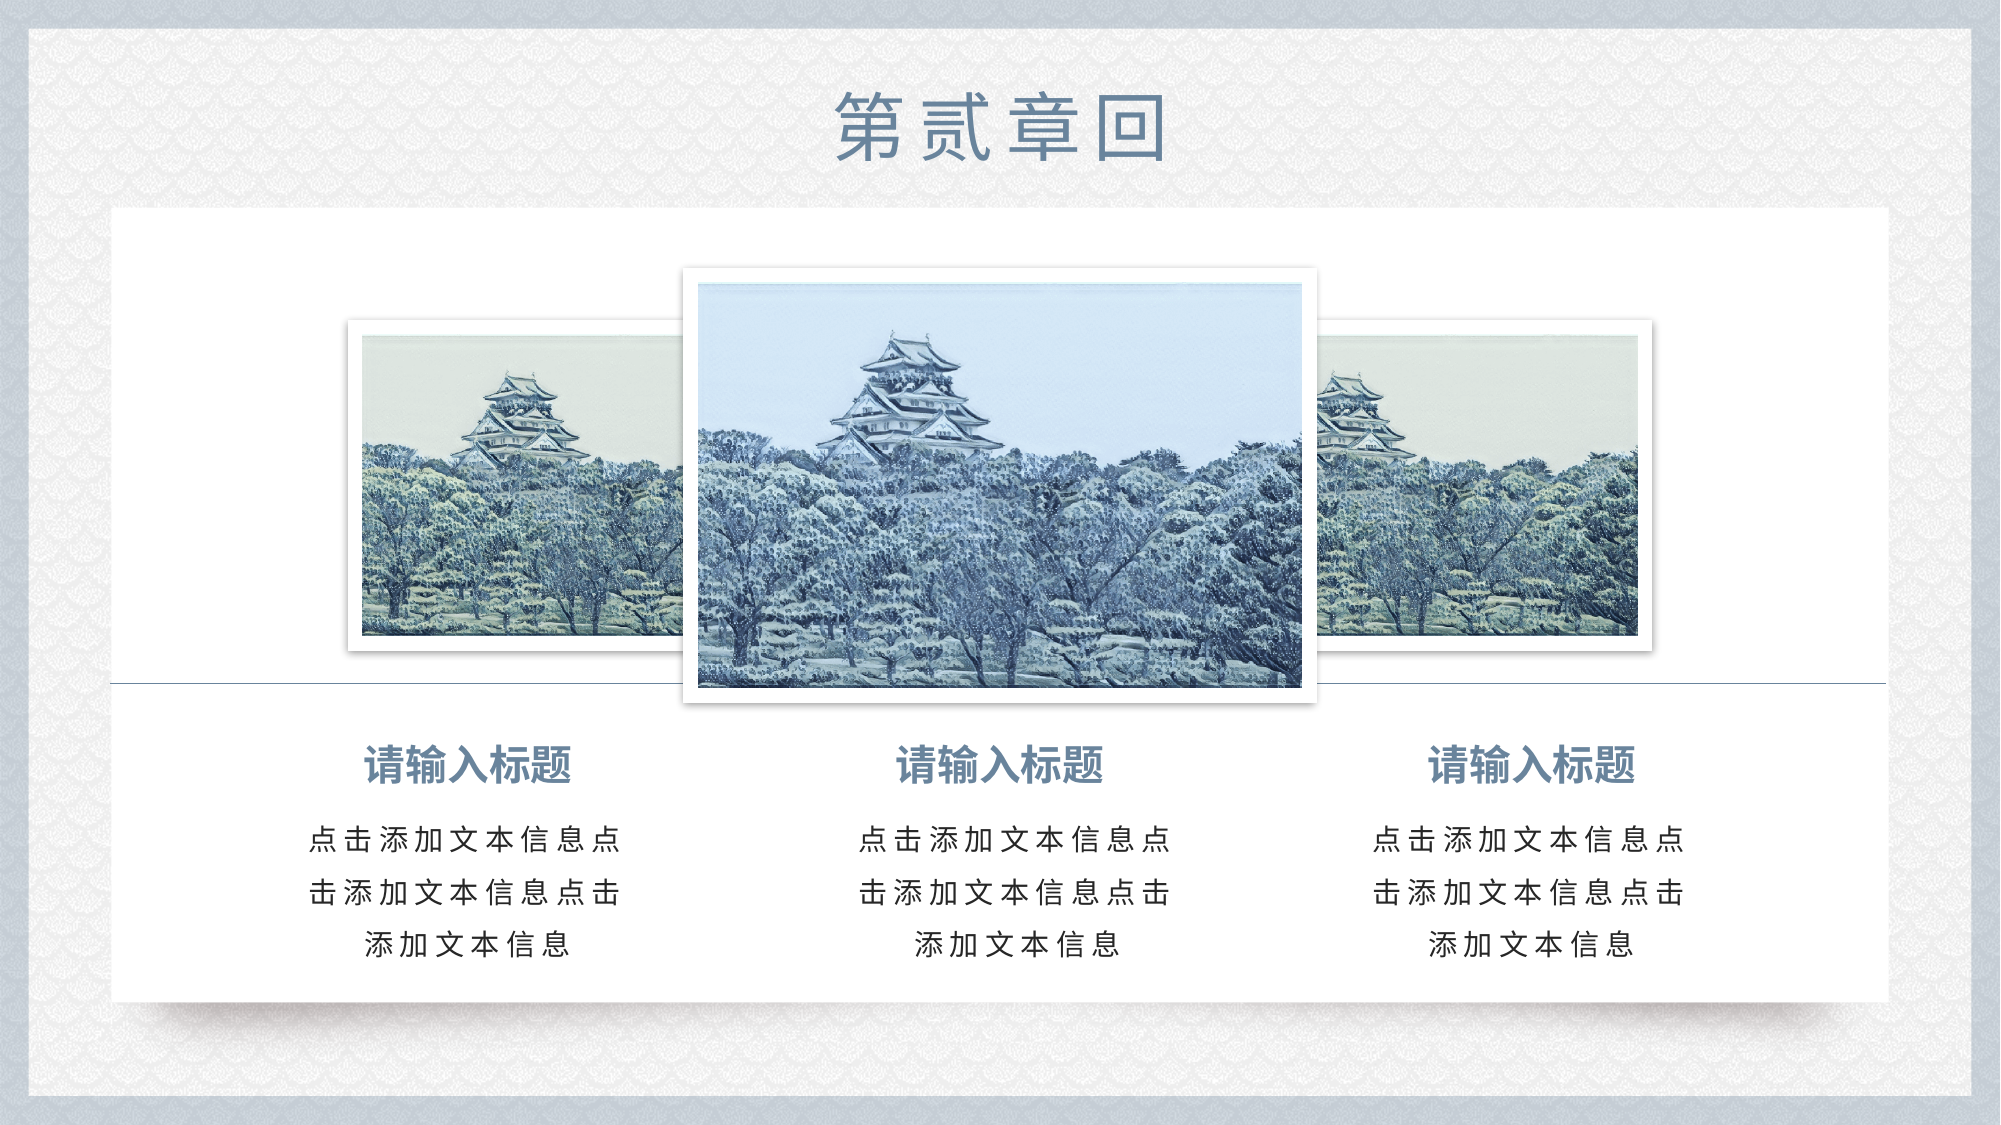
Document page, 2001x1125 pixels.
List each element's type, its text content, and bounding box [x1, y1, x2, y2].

text_box 点击添加文本信息点击添加文本信息点击添加文本信息 [1344, 796, 1720, 969]
picture [30, 30, 1970, 1095]
text_box [111, 207, 1889, 1000]
text_box 请输入标题 [1412, 731, 1652, 796]
text_box 点击添加文本信息点击添加文本信息点击添加文本信息 [830, 796, 1205, 969]
text_box 请输入标题 [348, 731, 588, 796]
text_box 第贰章回 [816, 72, 1184, 178]
text_box ` [0, 0, 2000, 1125]
text_box 请输入标题 [880, 731, 1120, 796]
text_box 点击添加文本信息点击添加文本信息点击添加文本信息 [280, 796, 656, 969]
